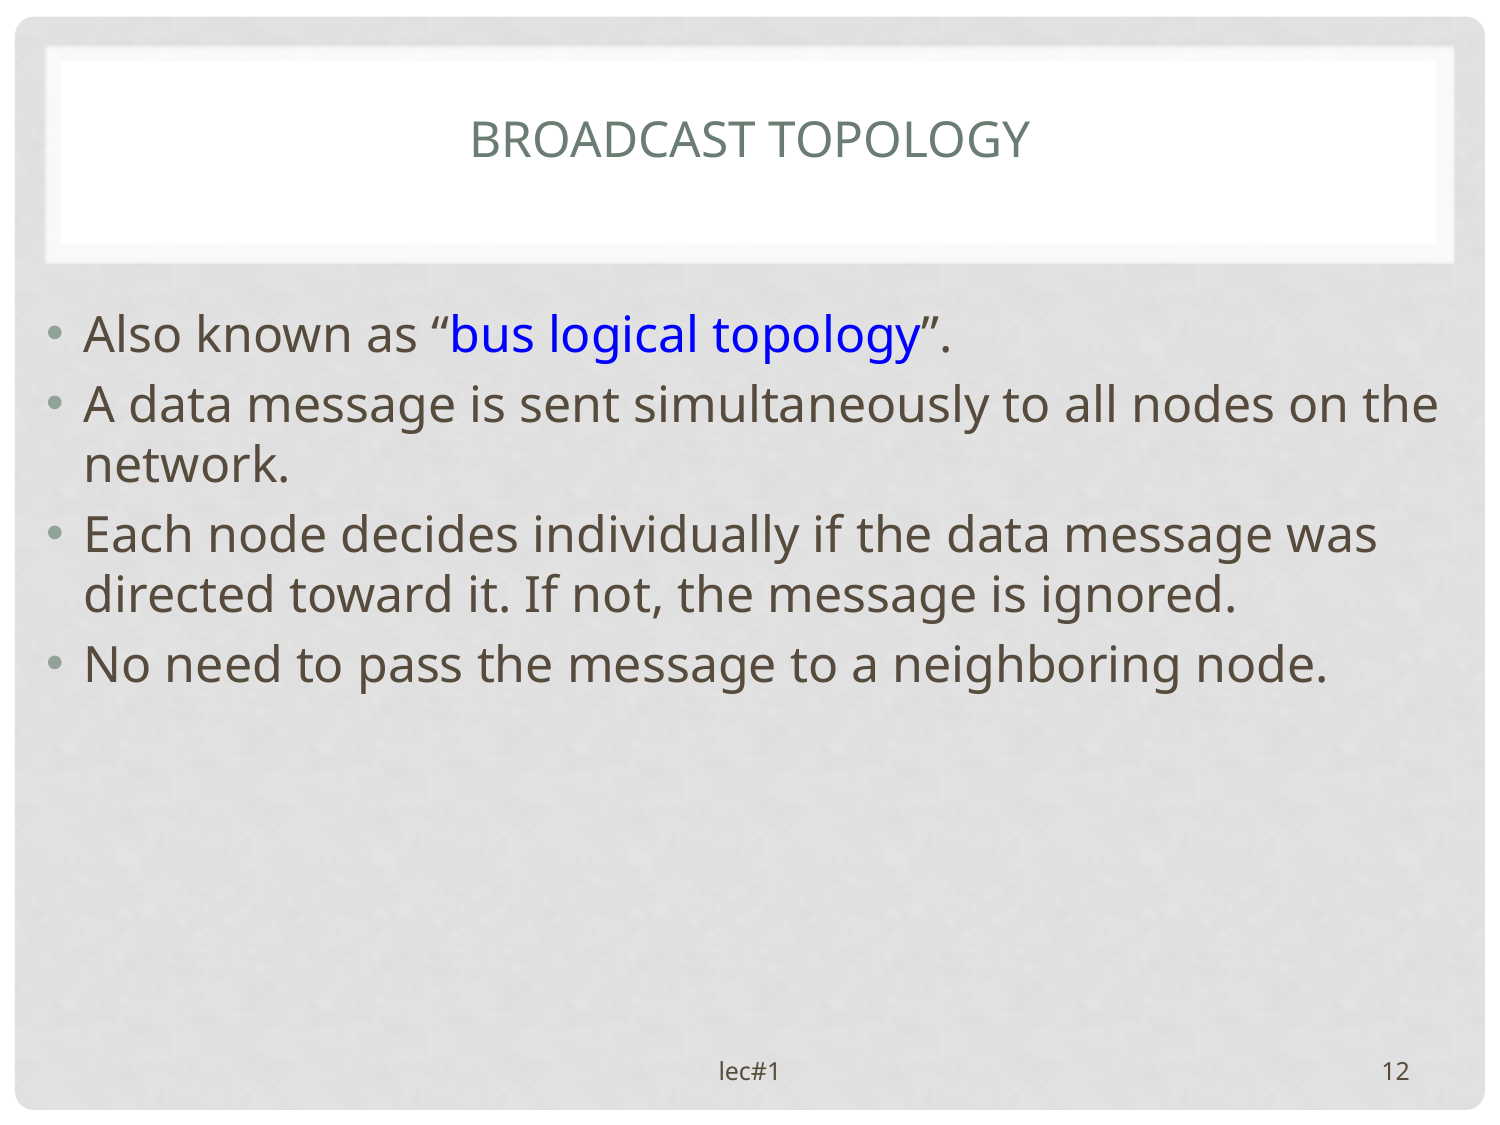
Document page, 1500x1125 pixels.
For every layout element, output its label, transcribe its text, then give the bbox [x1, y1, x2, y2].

slide_number 12 [1074, 1042, 1425, 1103]
list Also known as “bus logical topology”. A data message is sent simultaneously to all nodes on the network. Each node decides individually if the data message was directed toward it. If not, the message is ignored. No need to pass the message to a neighboring node. [12, 224, 1488, 1012]
footer lec#1 [512, 1042, 988, 1103]
title Broadcast Topology [75, 99, 1425, 175]
